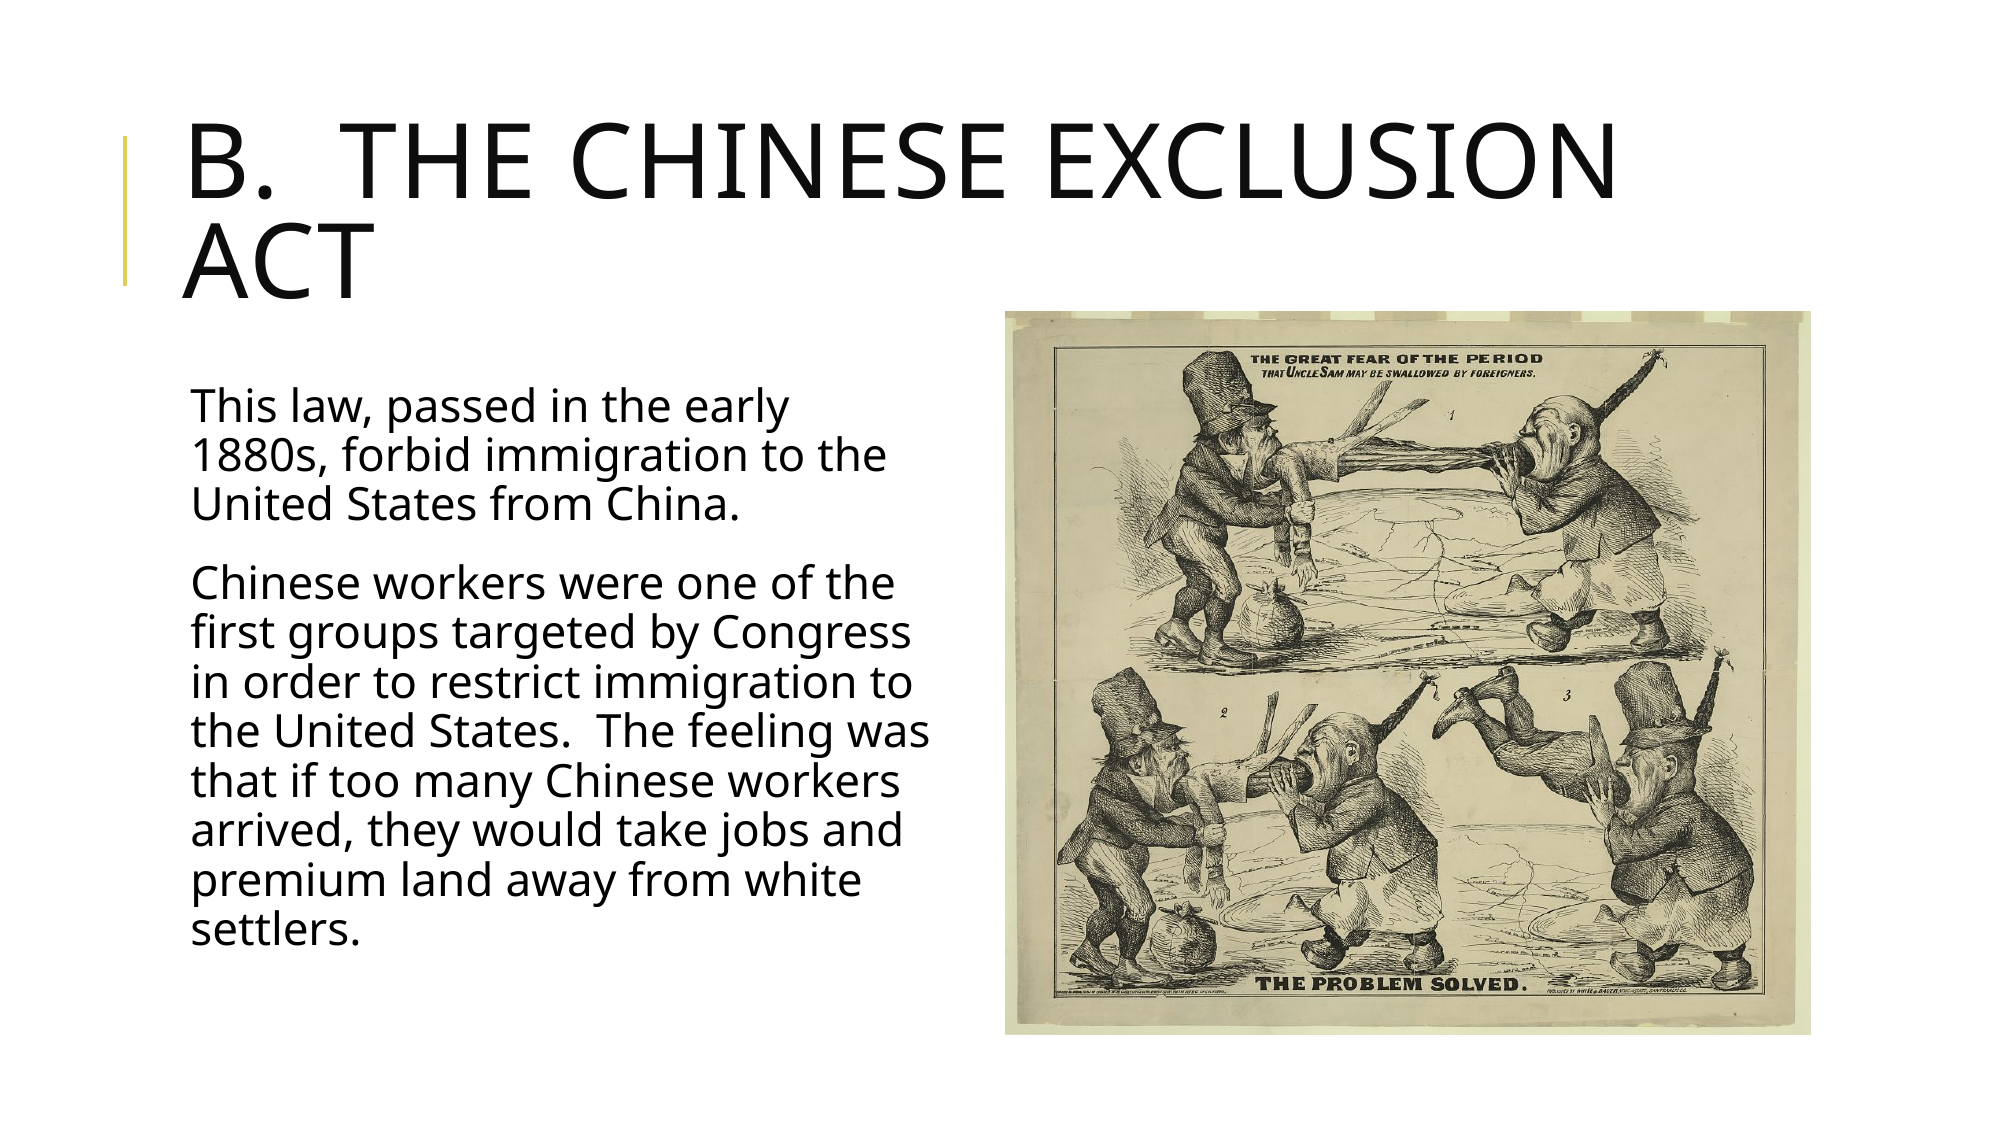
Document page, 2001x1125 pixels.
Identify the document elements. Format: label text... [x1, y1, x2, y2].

title B. The Chinese Exclusion Act [168, 96, 1763, 342]
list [1004, 311, 1811, 1036]
list This law, passed in the early 1880s, forbid immigration to the United States from China. Chinese workers were one of the first groups targeted by Congress in order to restrict immigration to the United States. The feeling was that if too many Chinese workers arrived, they would take jobs and premium land away from white settlers. [168, 375, 948, 1035]
